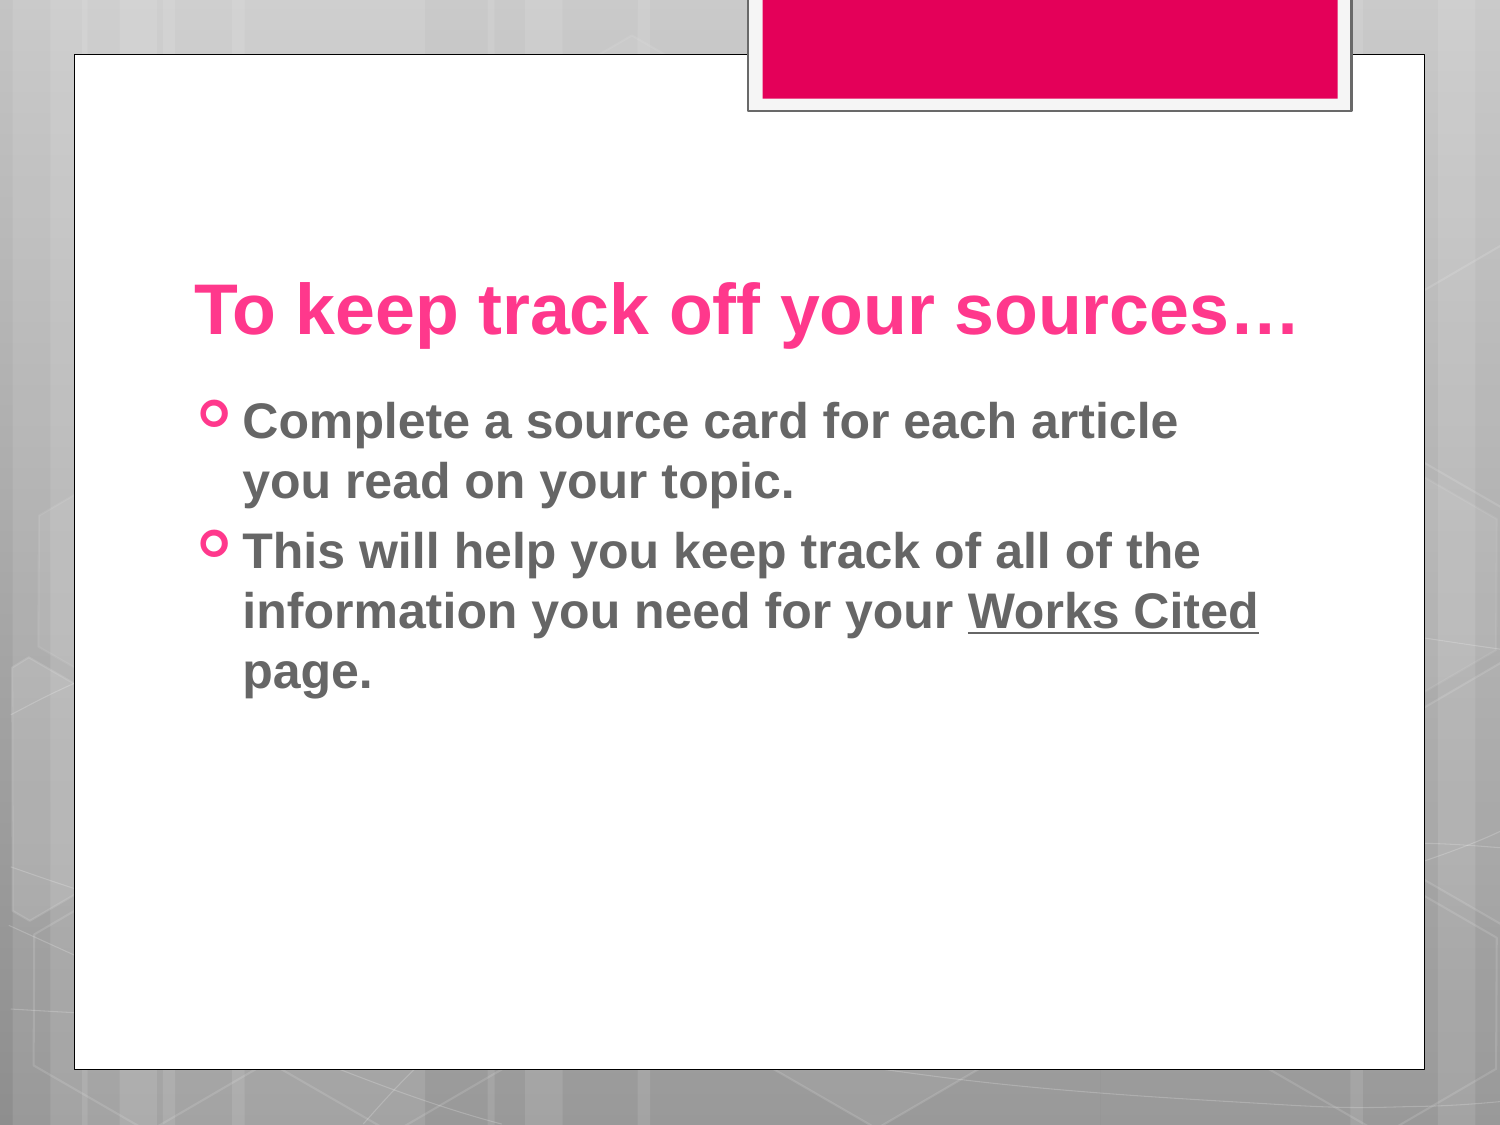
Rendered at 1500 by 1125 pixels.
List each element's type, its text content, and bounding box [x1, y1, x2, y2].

list Complete a source card for each article you read on your topic. This will help you keep track of all of the information you need for your Works Cited page. [171, 381, 1283, 957]
title To keep track off your sources… [171, 168, 1324, 357]
